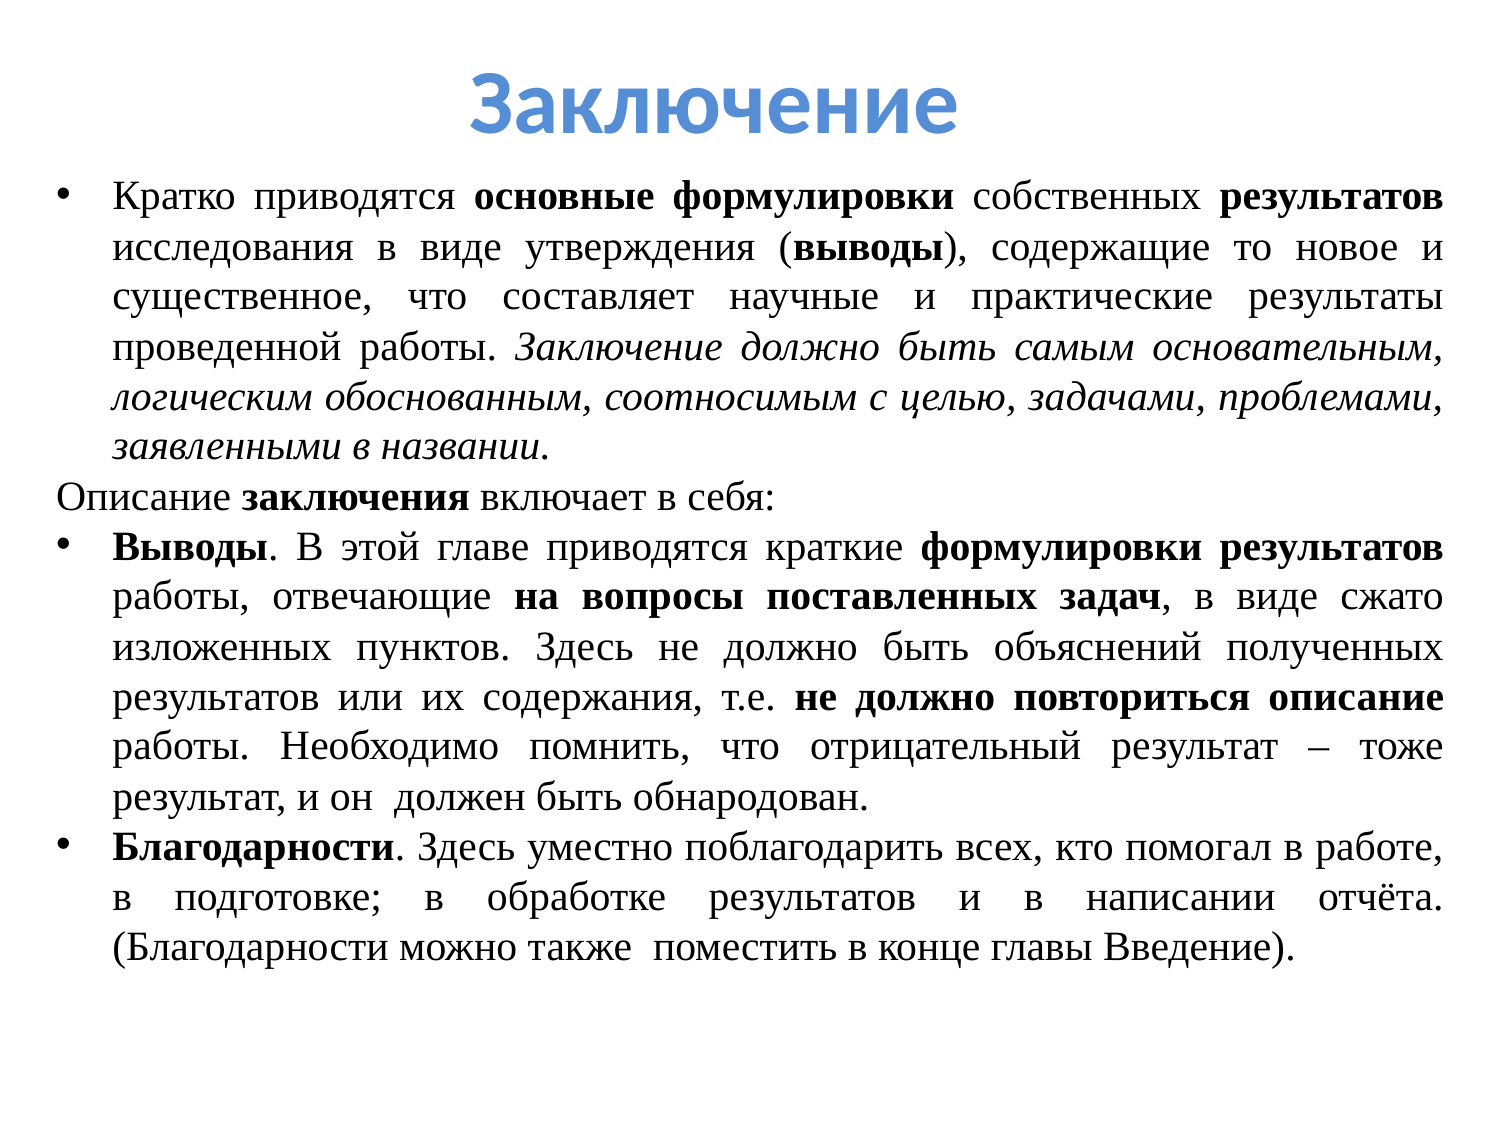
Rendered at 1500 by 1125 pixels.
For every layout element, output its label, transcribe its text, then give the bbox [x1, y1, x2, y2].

text_box Заключение [442, 34, 987, 160]
text_box Кратко приводятся основные формулировки собственных результатов исследования в виде утверждения (выводы), содержащие то новое и существенное, что составляет научные и практические результаты проведенной работы. Заключение должно быть самым основательным, логическим обоснованным, соотносимым с целью, задачами, проблемами, заявленными в названии. Описание заключения включает в себя: Выводы. В этой главе приводятся краткие формулировки результатов работы, отвечающие на вопросы поставленных задач, в виде сжато изложенных пунктов. Здесь не должно быть объяснений полученных результатов или их содержания, т.е. не должно повториться описание работы. Необходимо помнить, что отрицательный результат – тоже результат, и он должен быть обнародован. Благодарности. Здесь уместно поблагодарить всех, кто помогал в работе, в подготовке; в обработке результатов и в написании отчёта. (Благодарности можно также поместить в конце главы Введение). [41, 160, 1459, 976]
